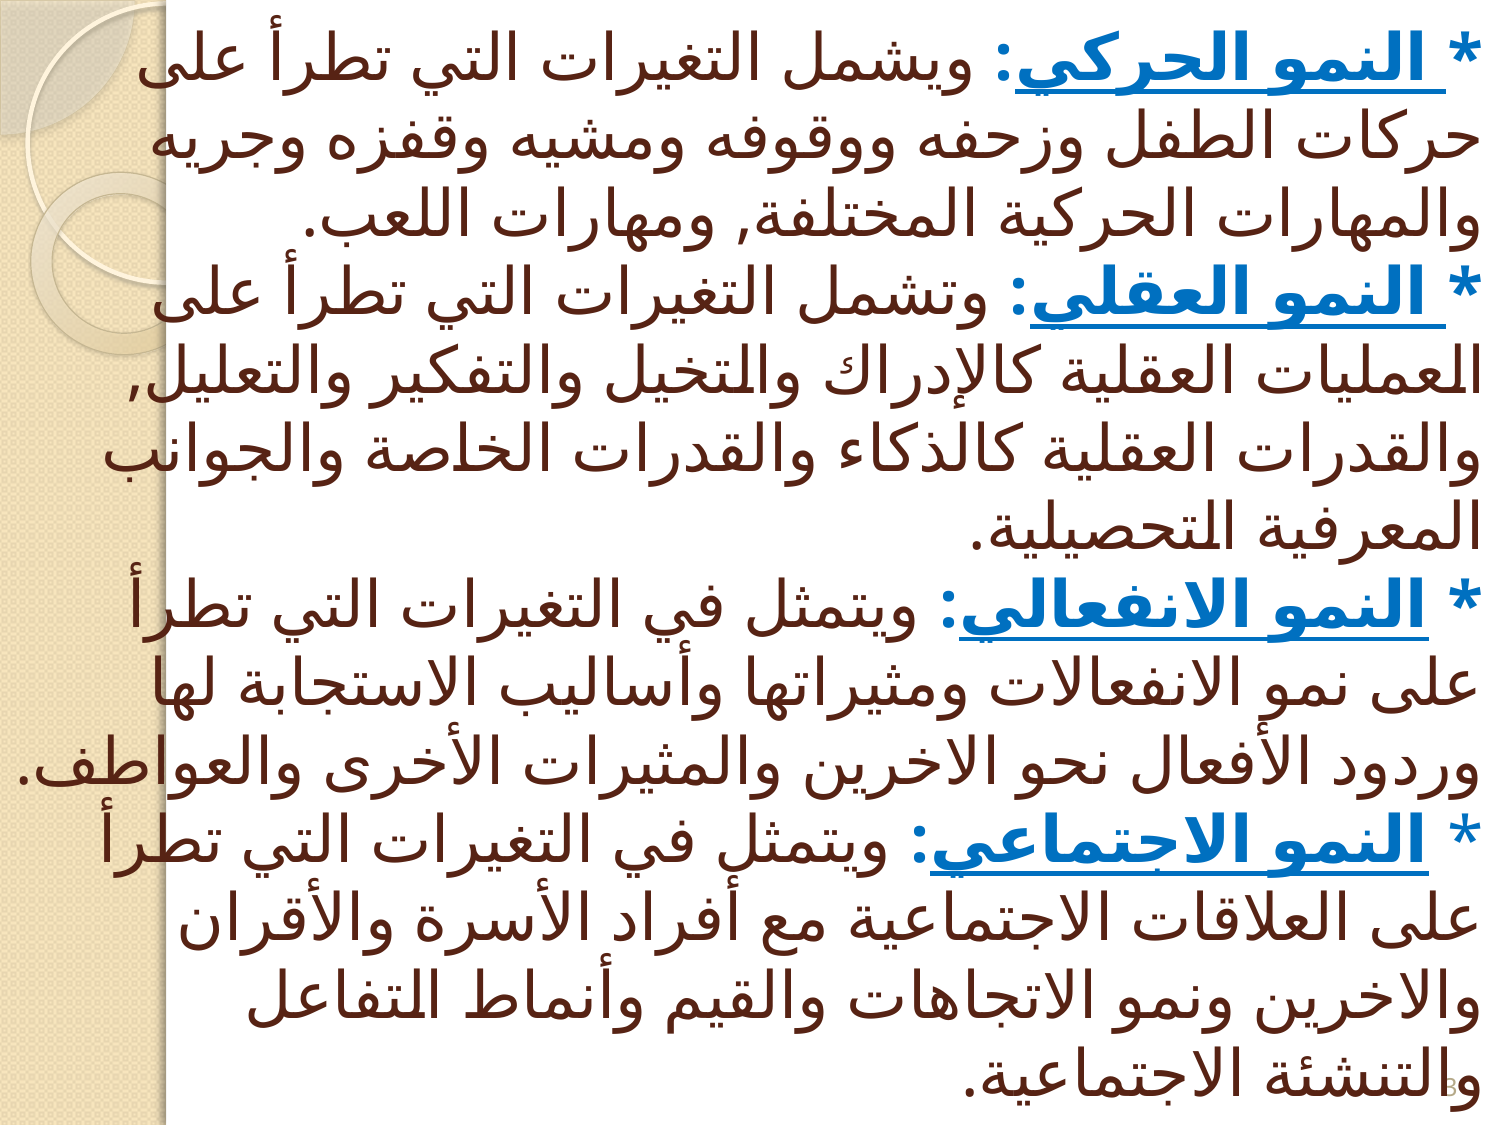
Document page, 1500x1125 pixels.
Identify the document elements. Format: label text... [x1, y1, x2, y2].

title * النمو الحركي: ويشمل التغيرات التي تطرأ على حركات الطفل وزحفه ووقوفه ومشيه وقفزه وجريه والمهارات الحركية المختلفة, ومهارات اللعب. * النمو العقلي: وتشمل التغيرات التي تطرأ على العمليات العقلية كالإدراك والتخيل والتفكير والتعليل, والقدرات العقلية كالذكاء والقدرات الخاصة والجوانب المعرفية التحصيلية. * النمو الانفعالي: ويتمثل في التغيرات التي تطرأ على نمو الانفعالات ومثيراتها وأساليب الاستجابة لها وردود الأفعال نحو الاخرين والمثيرات الأخرى والعواطف. * النمو الاجتماعي: ويتمثل في التغيرات التي تطرأ على العلاقات الاجتماعية مع أفراد الأسرة والأقران والاخرين ونمو الاتجاهات والقيم وأنماط التفاعل والتنشئة الاجتماعية. [0, 0, 1500, 1125]
slide_number 3 [1413, 1034, 1488, 1113]
